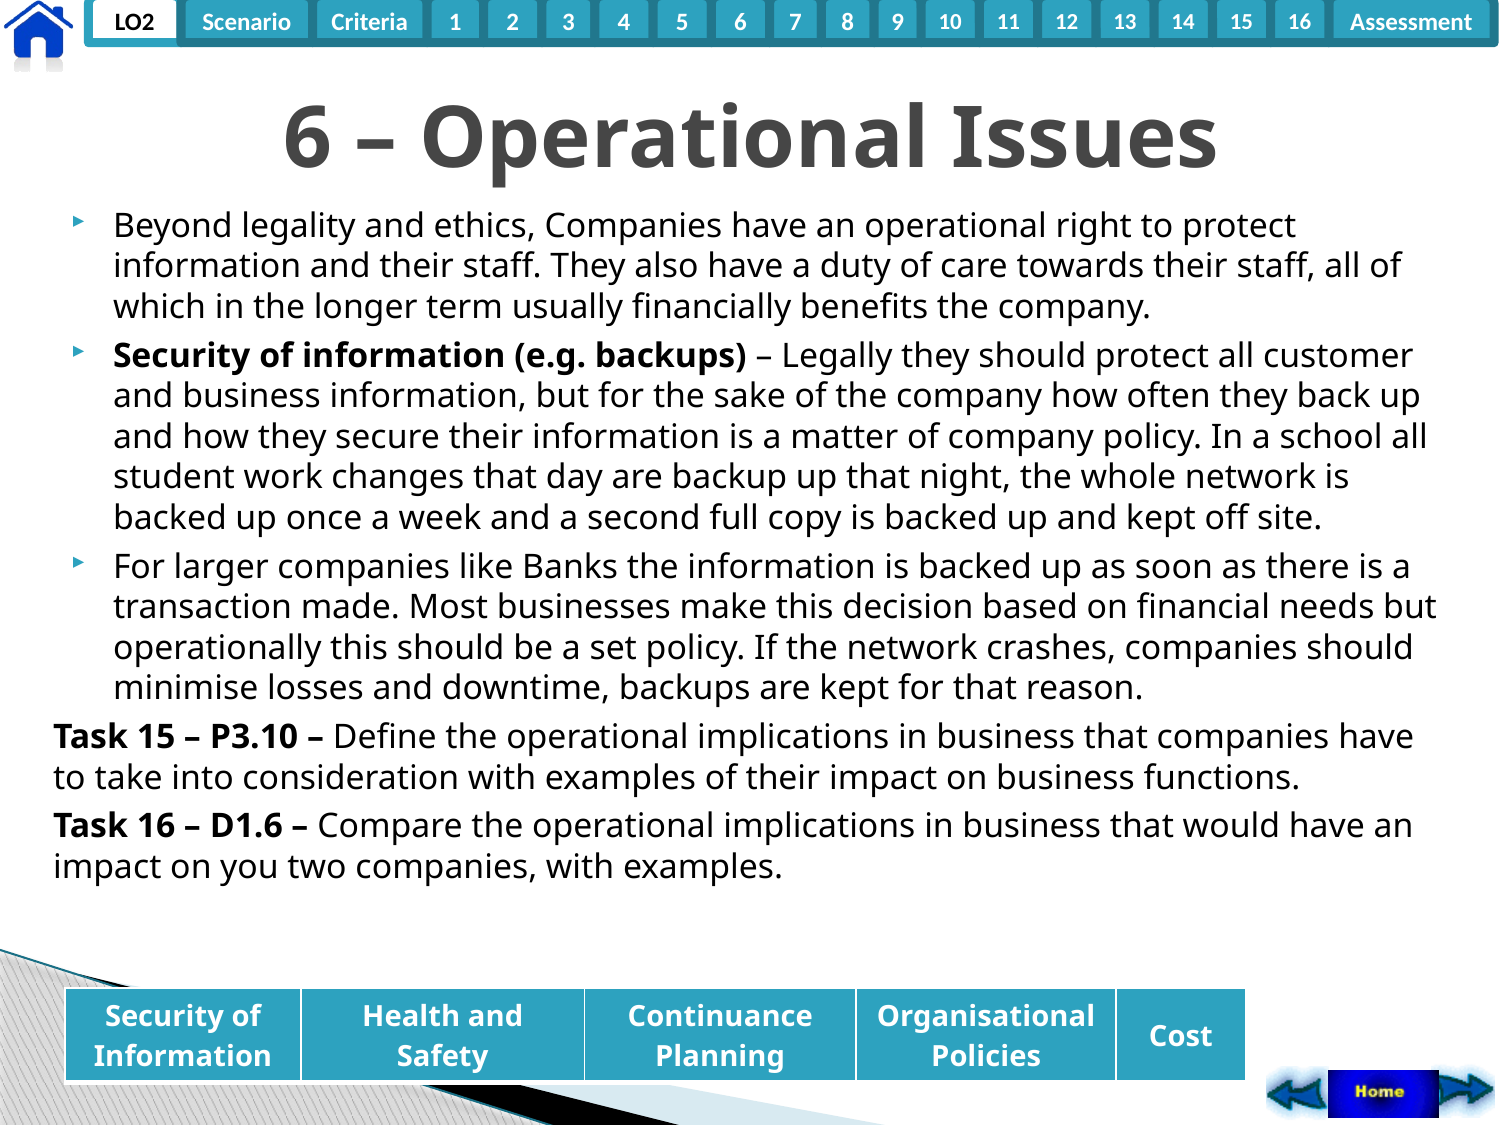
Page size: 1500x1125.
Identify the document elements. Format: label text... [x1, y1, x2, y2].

title 6 – Operational Issues [76, 68, 1427, 185]
table_header Security of Information [66, 989, 300, 1080]
picture [1266, 1055, 1495, 1125]
list Beyond legality and ethics, Companies have an operational right to protect information and their staff. They also have a duty of care towards their staff, all of which in the longer term usually financially benefits the company. Security of information (e.g. backups) – Legally they should protect all customer and business information, but for the sake of the company how often they back up and how they secure their information is a matter of company policy. In a school all student work changes that day are backup up that night, the whole network is backed up once a week and a second full copy is backed up and kept off site. For larger companies like Banks the information is backed up as soon as there is a transaction made. Most businesses make this decision based on financial needs but operationally this should be a set policy. If the network crashes, companies should minimise losses and downtime, backups are kept for that reason. Task 15 – P3.10 – Define the operational implications in business that companies have to take into consideration with examples of their impact on business functions. Task 16 – D1.6 – Compare the operational implications in business that would have an impact on you two companies, with examples. [38, 196, 1463, 1012]
table_header Cost [1117, 989, 1245, 1080]
picture [0, 0, 77, 91]
table_header Continuance Planning [585, 989, 855, 1080]
table_header Health and Safety [302, 989, 584, 1080]
table_header Organisational Policies [857, 989, 1115, 1080]
